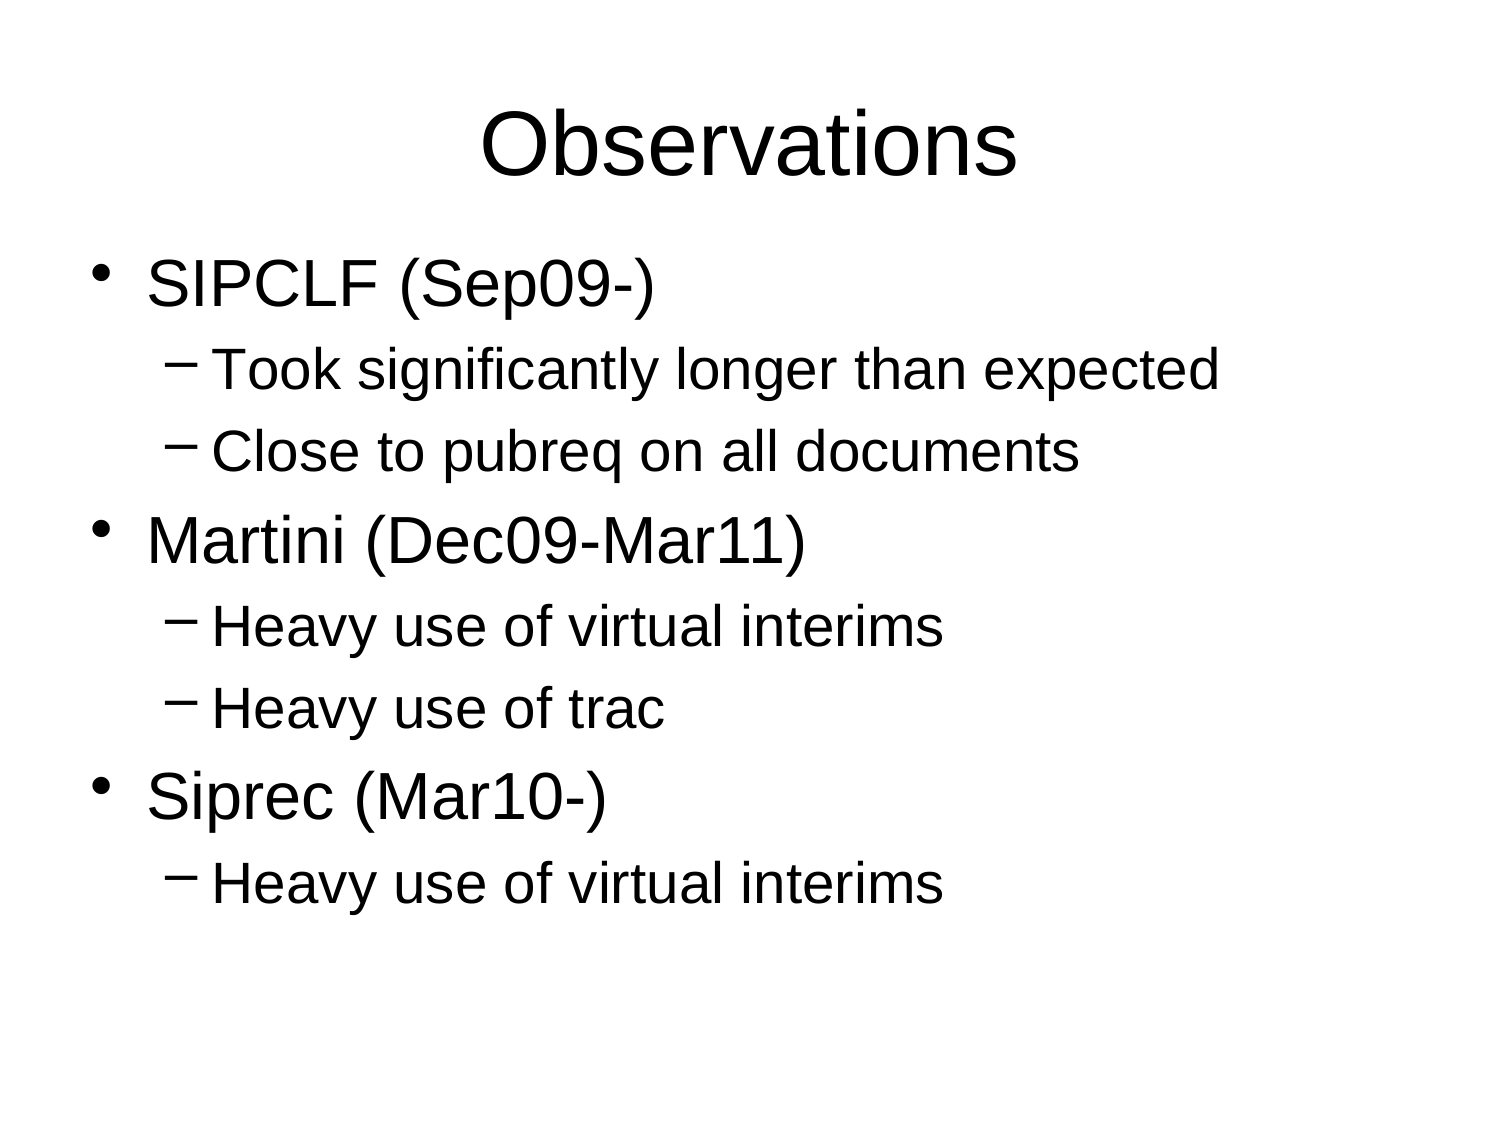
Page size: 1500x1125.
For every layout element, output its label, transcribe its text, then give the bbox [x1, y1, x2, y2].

list SIPCLF (Sep09-) Took significantly longer than expected Close to pubreq on all documents Martini (Dec09-Mar11) Heavy use of virtual interims Heavy use of trac Siprec (Mar10-) Heavy use of virtual interims [75, 232, 1425, 975]
title Observations [75, 45, 1425, 232]
